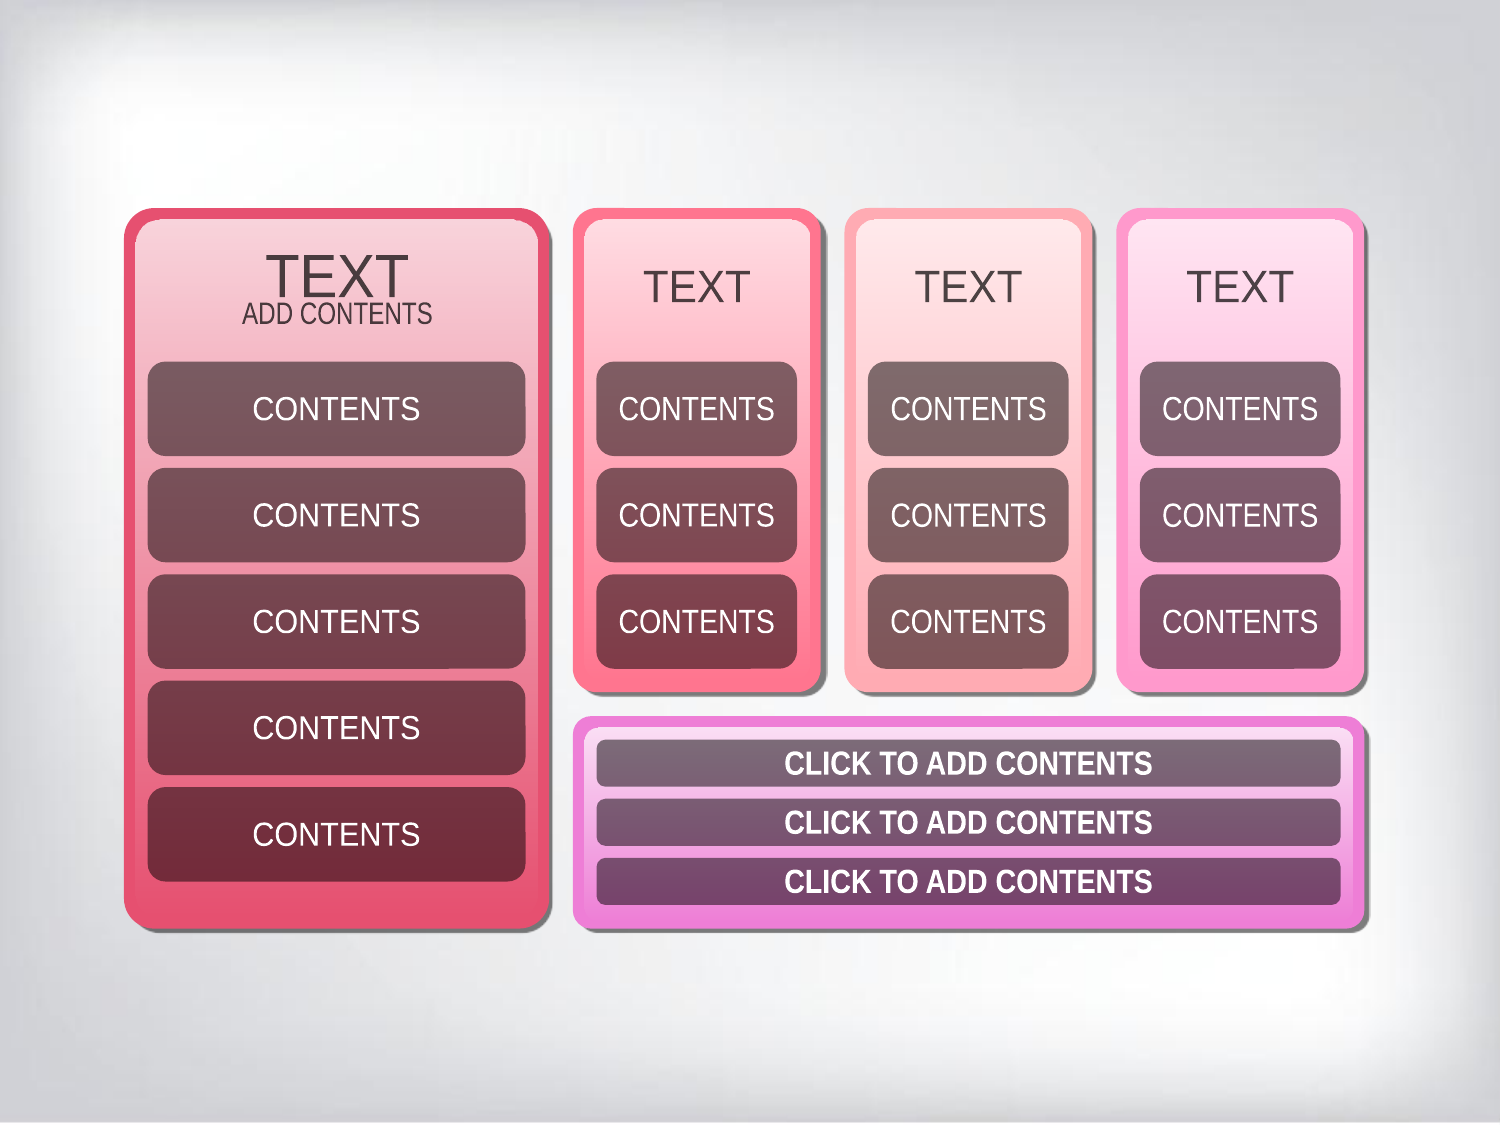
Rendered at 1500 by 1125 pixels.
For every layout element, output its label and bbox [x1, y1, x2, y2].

text_box [123, 207, 1365, 929]
picture [0, 0, 1500, 1125]
